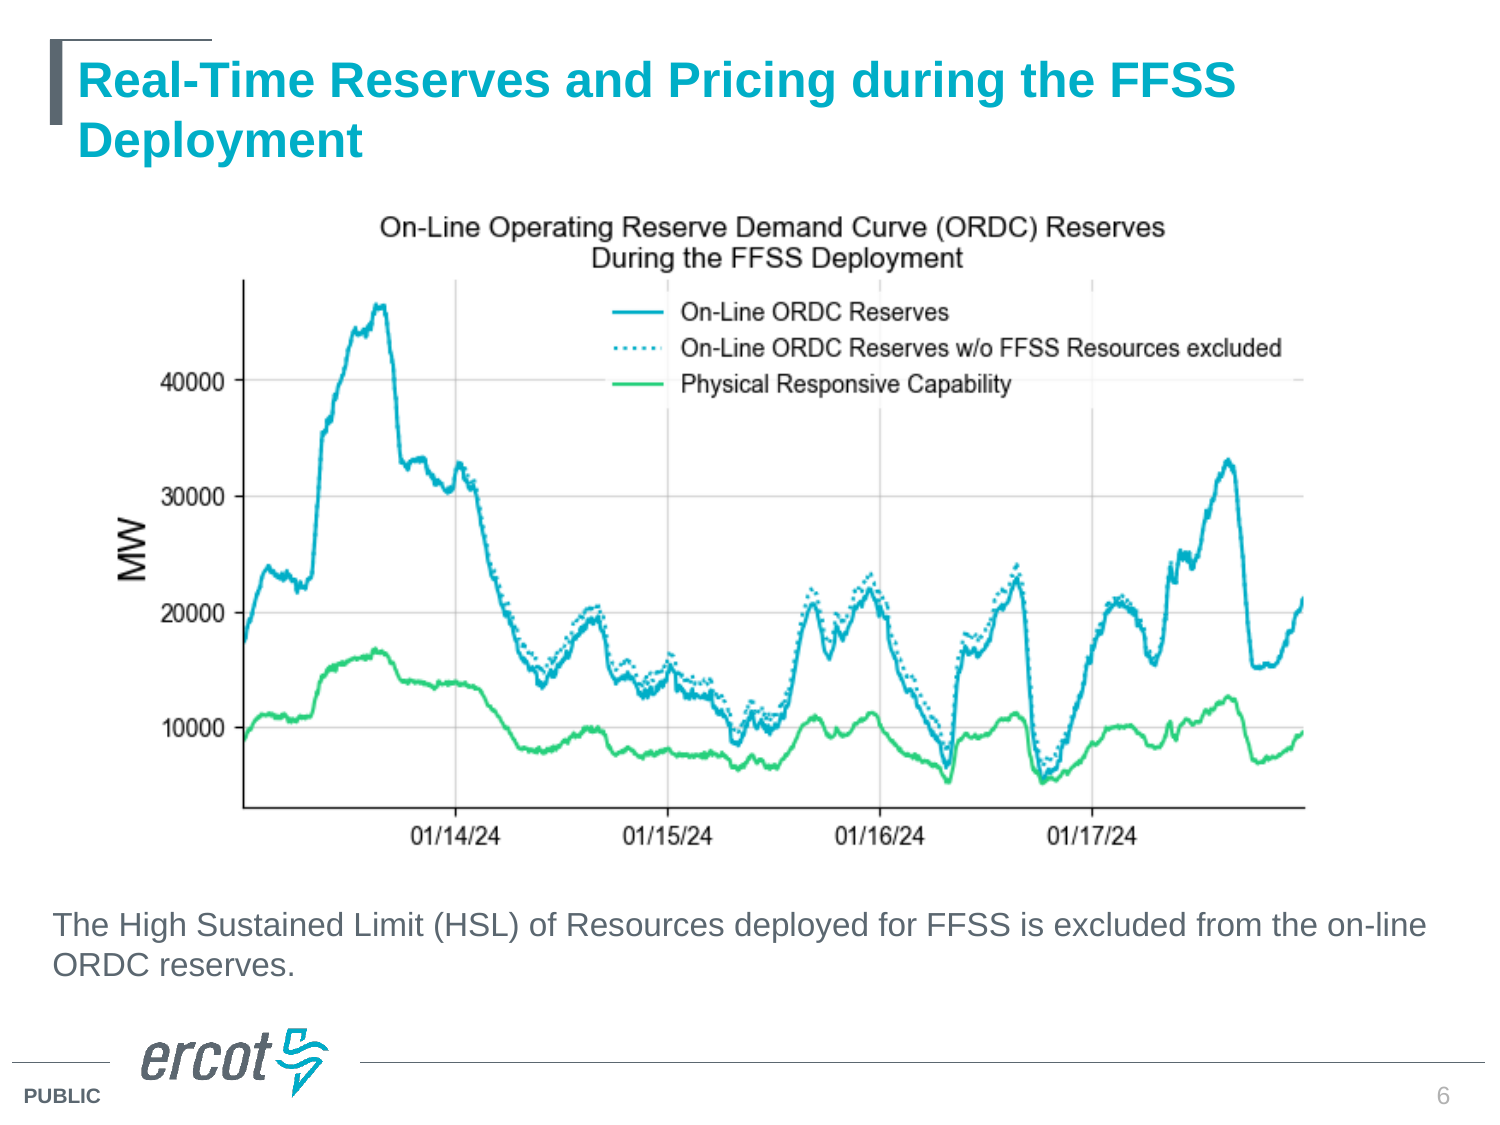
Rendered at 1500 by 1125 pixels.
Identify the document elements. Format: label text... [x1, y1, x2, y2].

picture [137, 1024, 332, 1100]
title Real-Time Reserves and Pricing during the FFSS Deployment [62, 39, 1450, 125]
text_box The High Sustained Limit (HSL) of Resources deployed for FFSS is excluded from the on-line ORDC reserves. [37, 895, 1488, 991]
slide_number 6 [1400, 1076, 1488, 1113]
picture [100, 203, 1309, 853]
